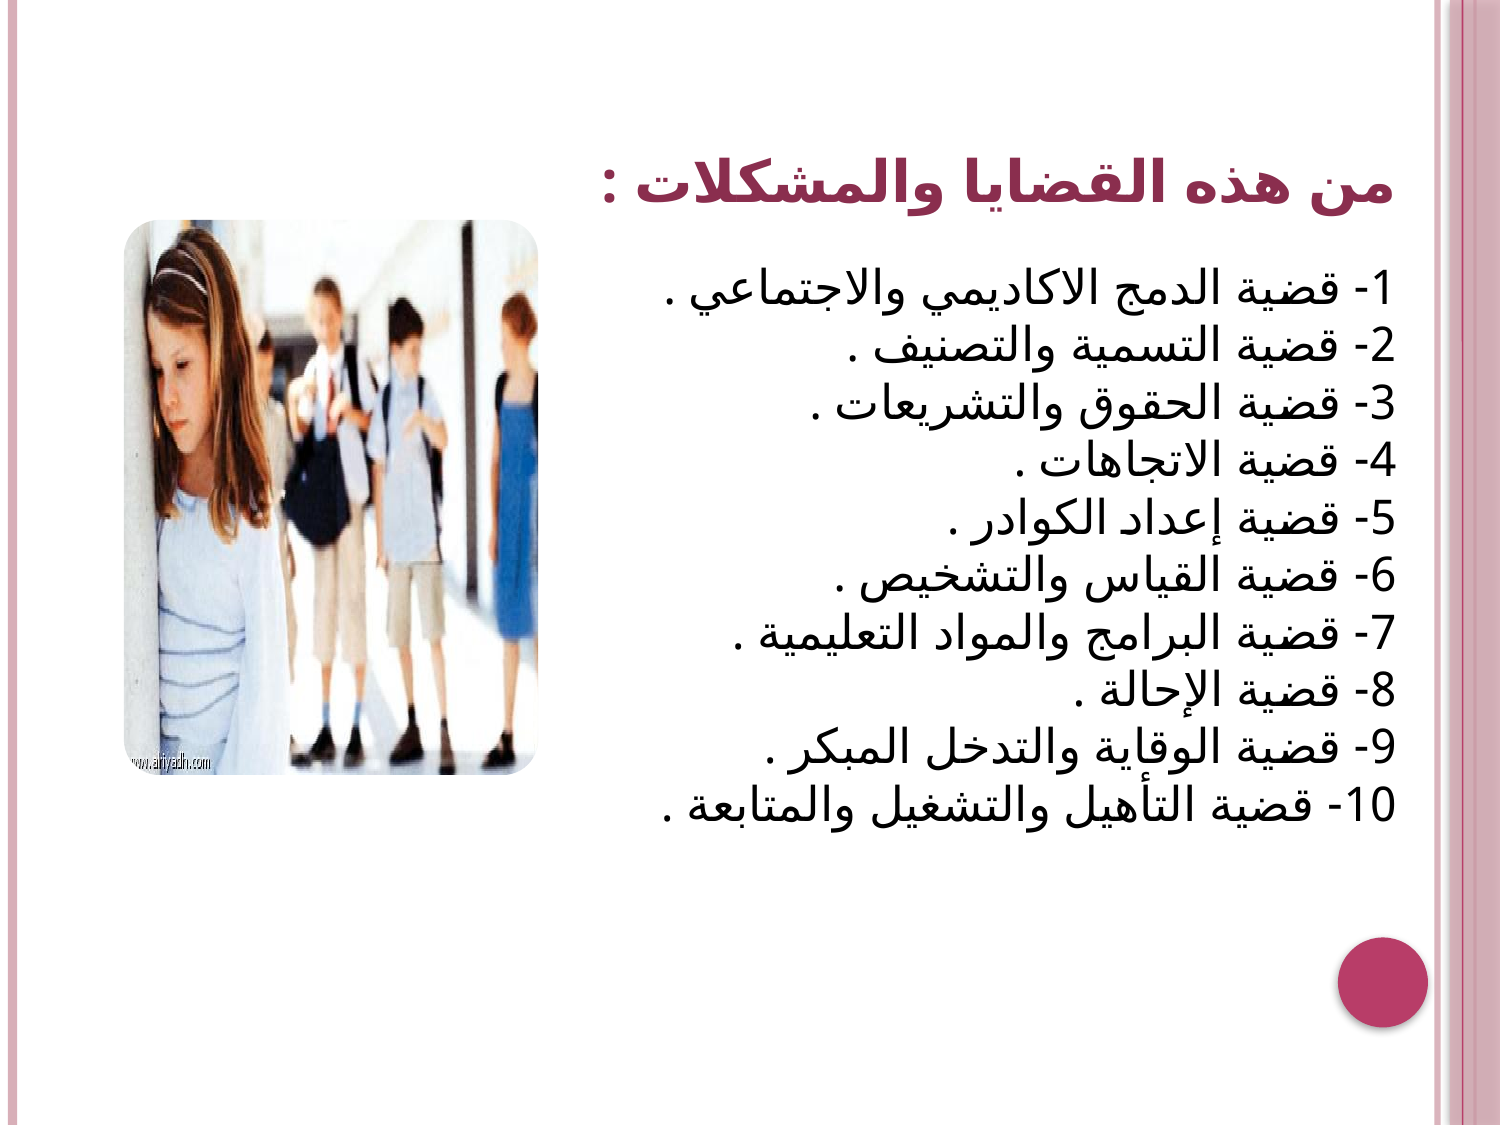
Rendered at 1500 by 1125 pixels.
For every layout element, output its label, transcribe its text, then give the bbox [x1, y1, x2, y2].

text_box 1- قضية الدمج الاكاديمي والاجتماعي . 2- قضية التسمية والتصنيف . 3- قضية الحقوق والتشريعات . 4- قضية الاتجاهات . 5- قضية إعداد الكوادر . 6- قضية القياس والتشخيص . 7- قضية البرامج والمواد التعليمية . 8- قضية الإحالة . 9- قضية الوقاية والتدخل المبكر . 10- قضية التأهيل والتشغيل والمتابعة . [537, 249, 1412, 839]
text_box من هذه القضايا والمشكلات : [560, 137, 1412, 222]
picture [123, 219, 539, 776]
